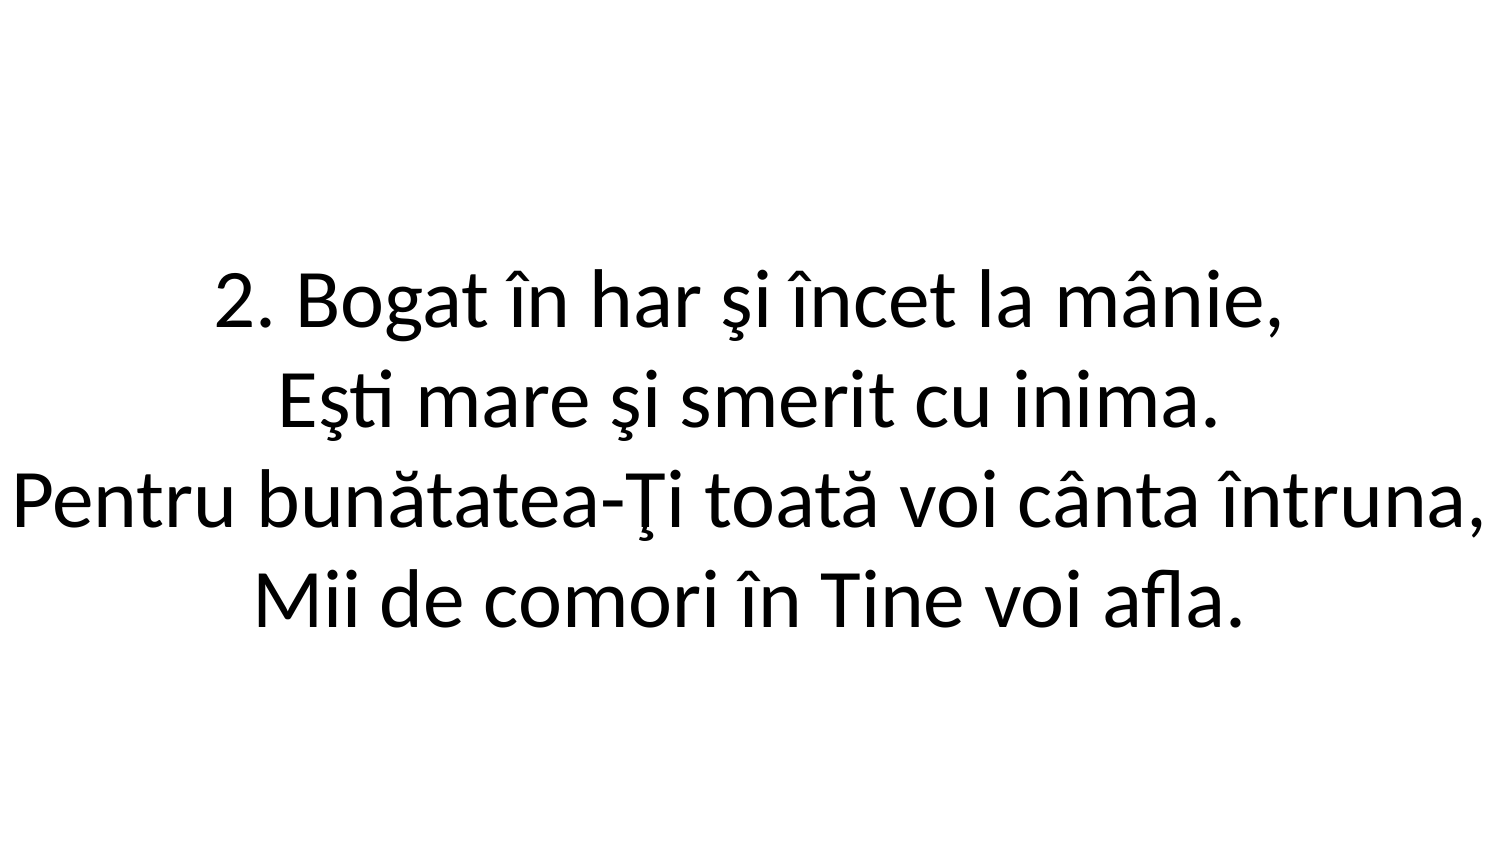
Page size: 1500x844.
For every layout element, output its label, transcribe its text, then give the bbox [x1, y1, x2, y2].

text_box 2. Bogat în har şi încet la mânie, Eşti mare şi smerit cu inima. Pentru bunătatea-Ţi toată voi cânta întruna, Mii de comori în Tine voi afla. [0, 192, 1500, 652]
